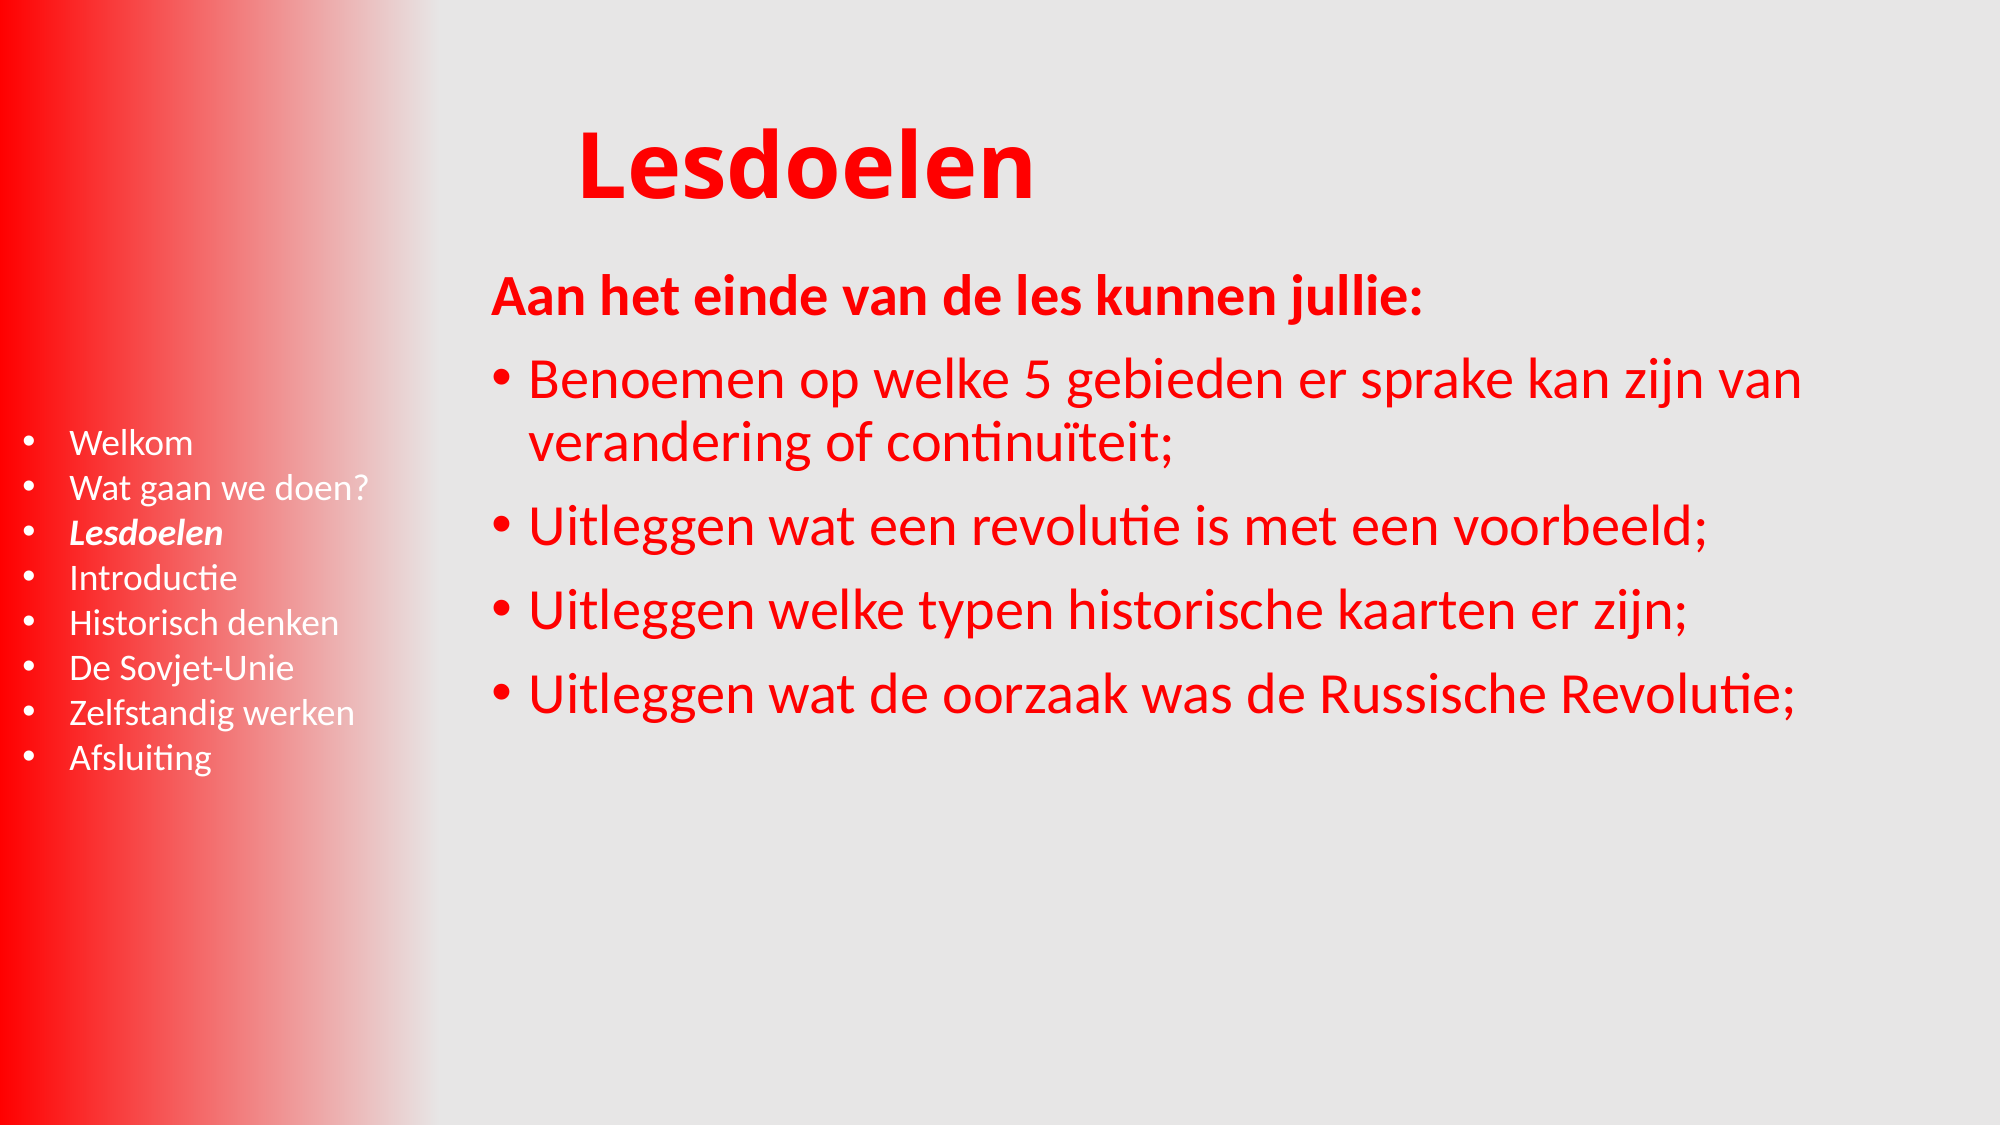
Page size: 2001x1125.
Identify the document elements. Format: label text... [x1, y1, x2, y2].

title Lesdoelen [560, 59, 1863, 257]
text_box Welkom Wat gaan we doen? Lesdoelen Introductie Historisch denken De Sovjet-Unie Zelfstandig werken Afsluiting [7, 410, 386, 785]
list Aan het einde van de les kunnen jullie: Benoemen op welke 5 gebieden er sprake kan zijn van verandering of continuïteit; Uitleggen wat een revolutie is met een voorbeeld; Uitleggen welke typen historische kaarten er zijn; Uitleggen wat de oorzaak was de Russische Revolutie; [476, 257, 1863, 1014]
